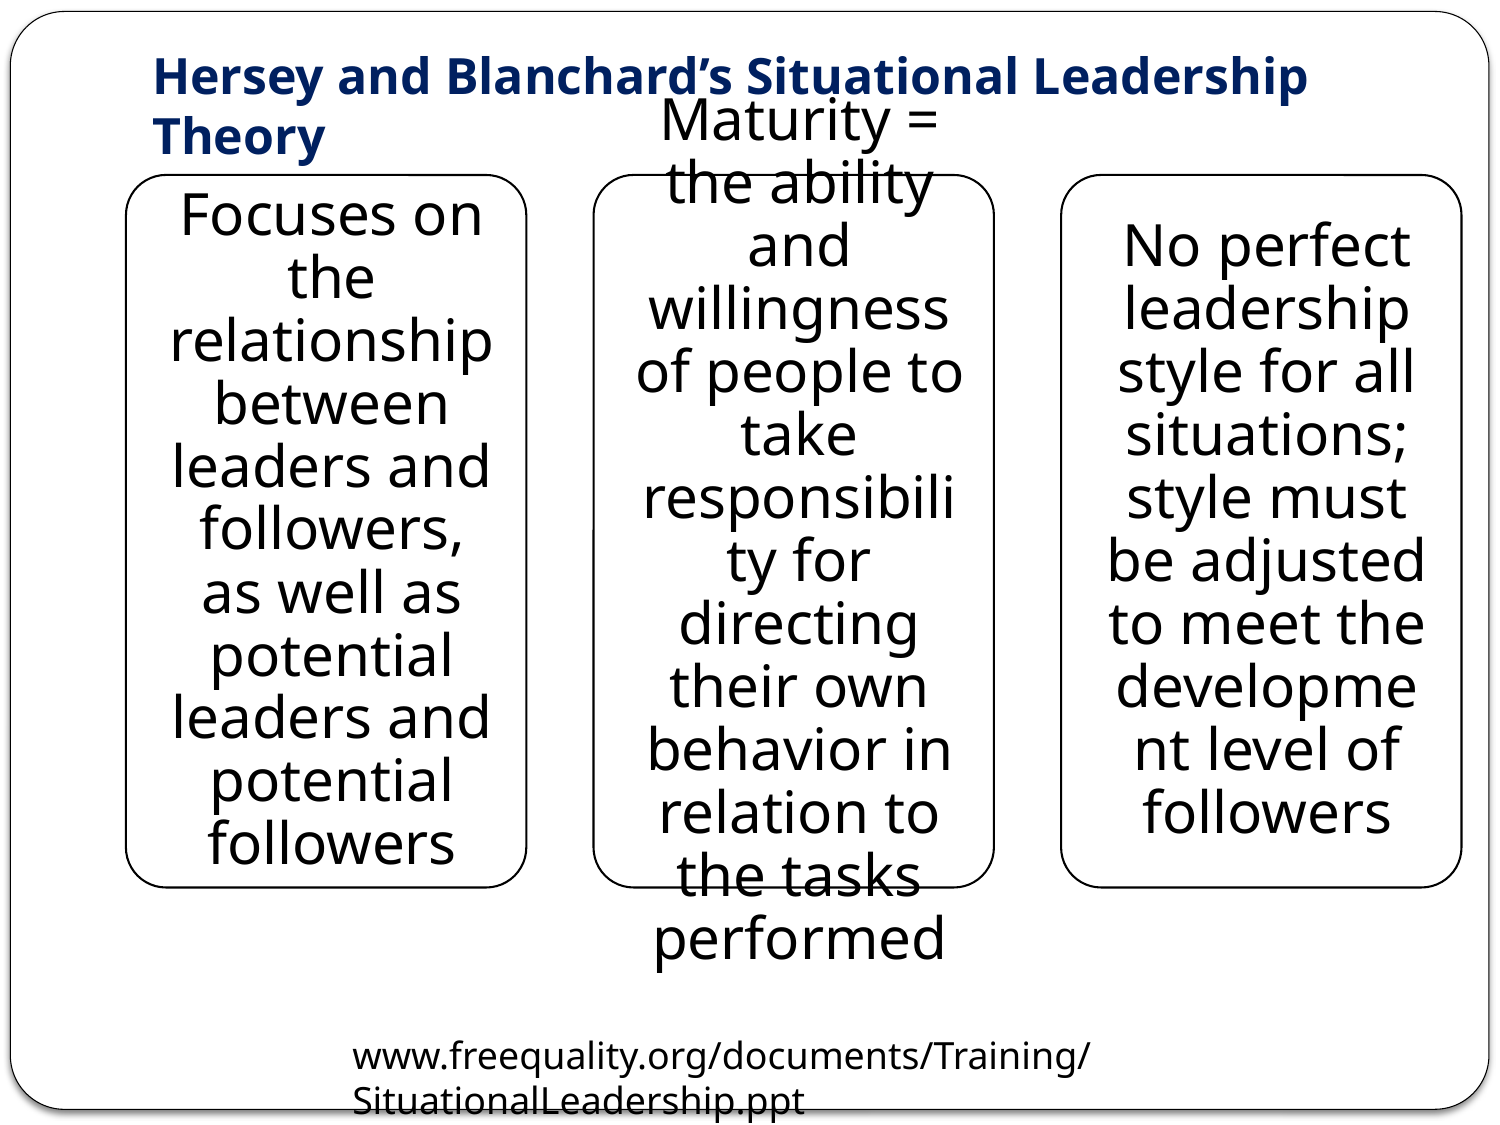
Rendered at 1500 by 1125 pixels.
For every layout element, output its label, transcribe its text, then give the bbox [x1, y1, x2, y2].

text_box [124, 174, 1463, 888]
text_box Hersey and Blanchard’s Situational Leadership Theory [137, 37, 1388, 173]
text_box www.freequality.org/documents/Training/SituationalLeadership.ppt [337, 1024, 1475, 1125]
